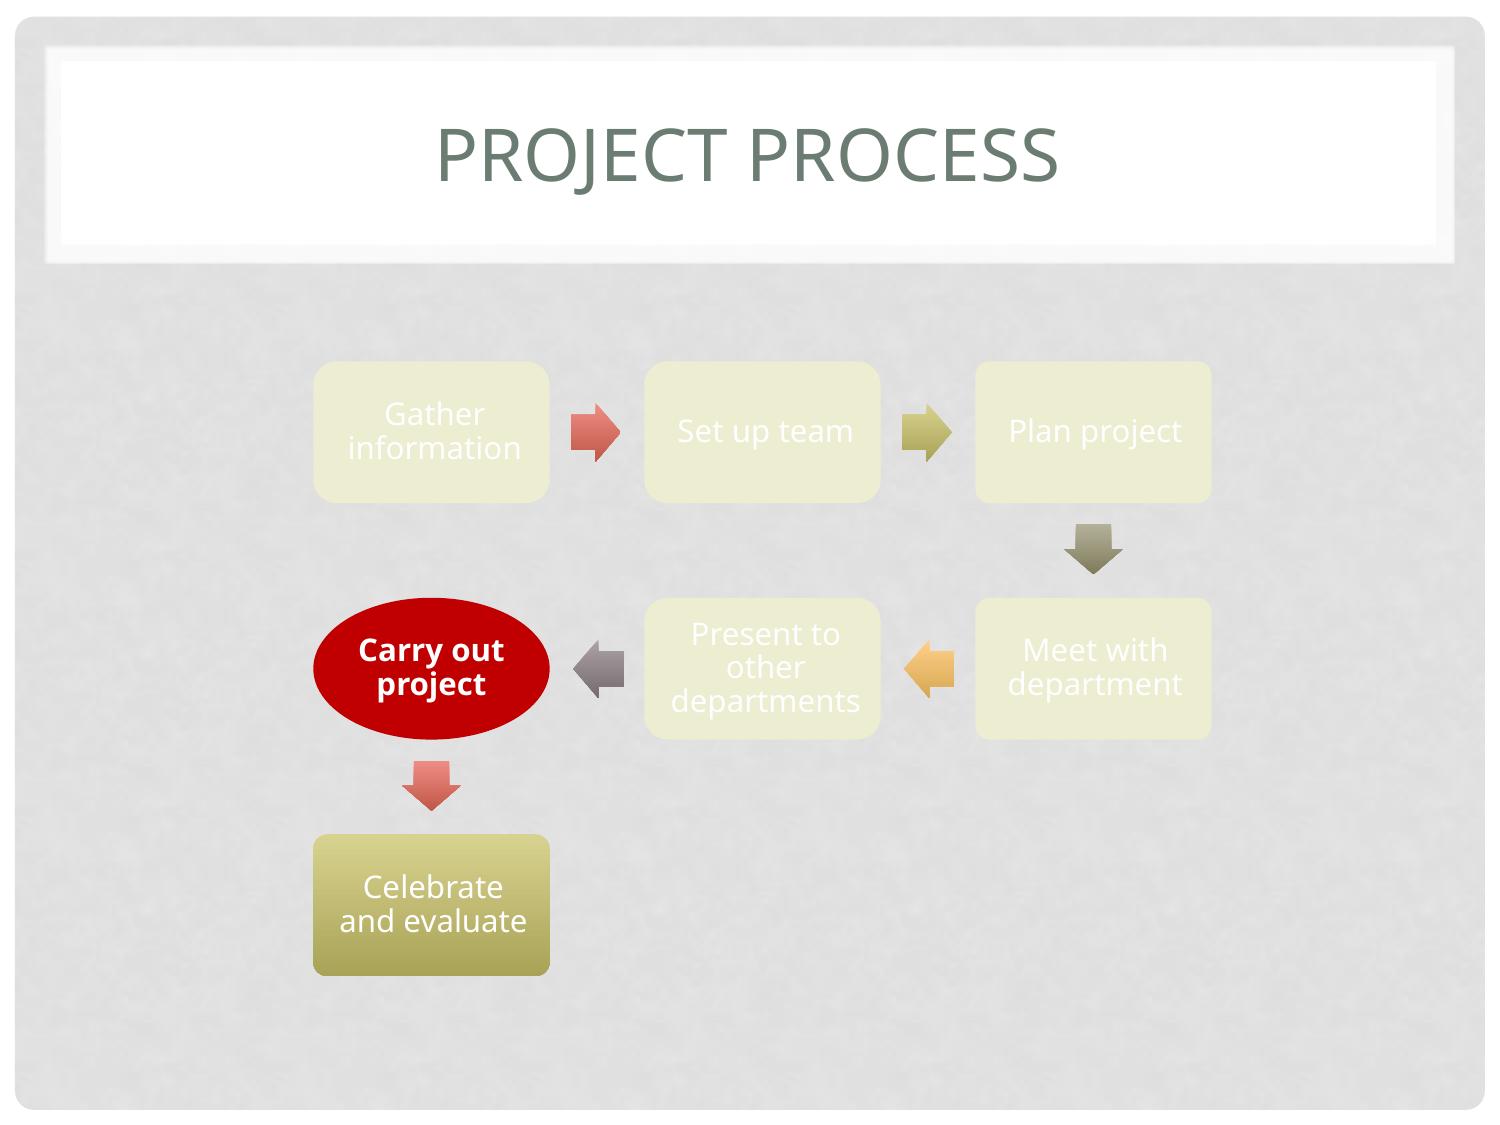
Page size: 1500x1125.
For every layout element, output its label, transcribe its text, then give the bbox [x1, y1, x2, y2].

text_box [312, 274, 1213, 1063]
title Project Process [69, 66, 1425, 238]
